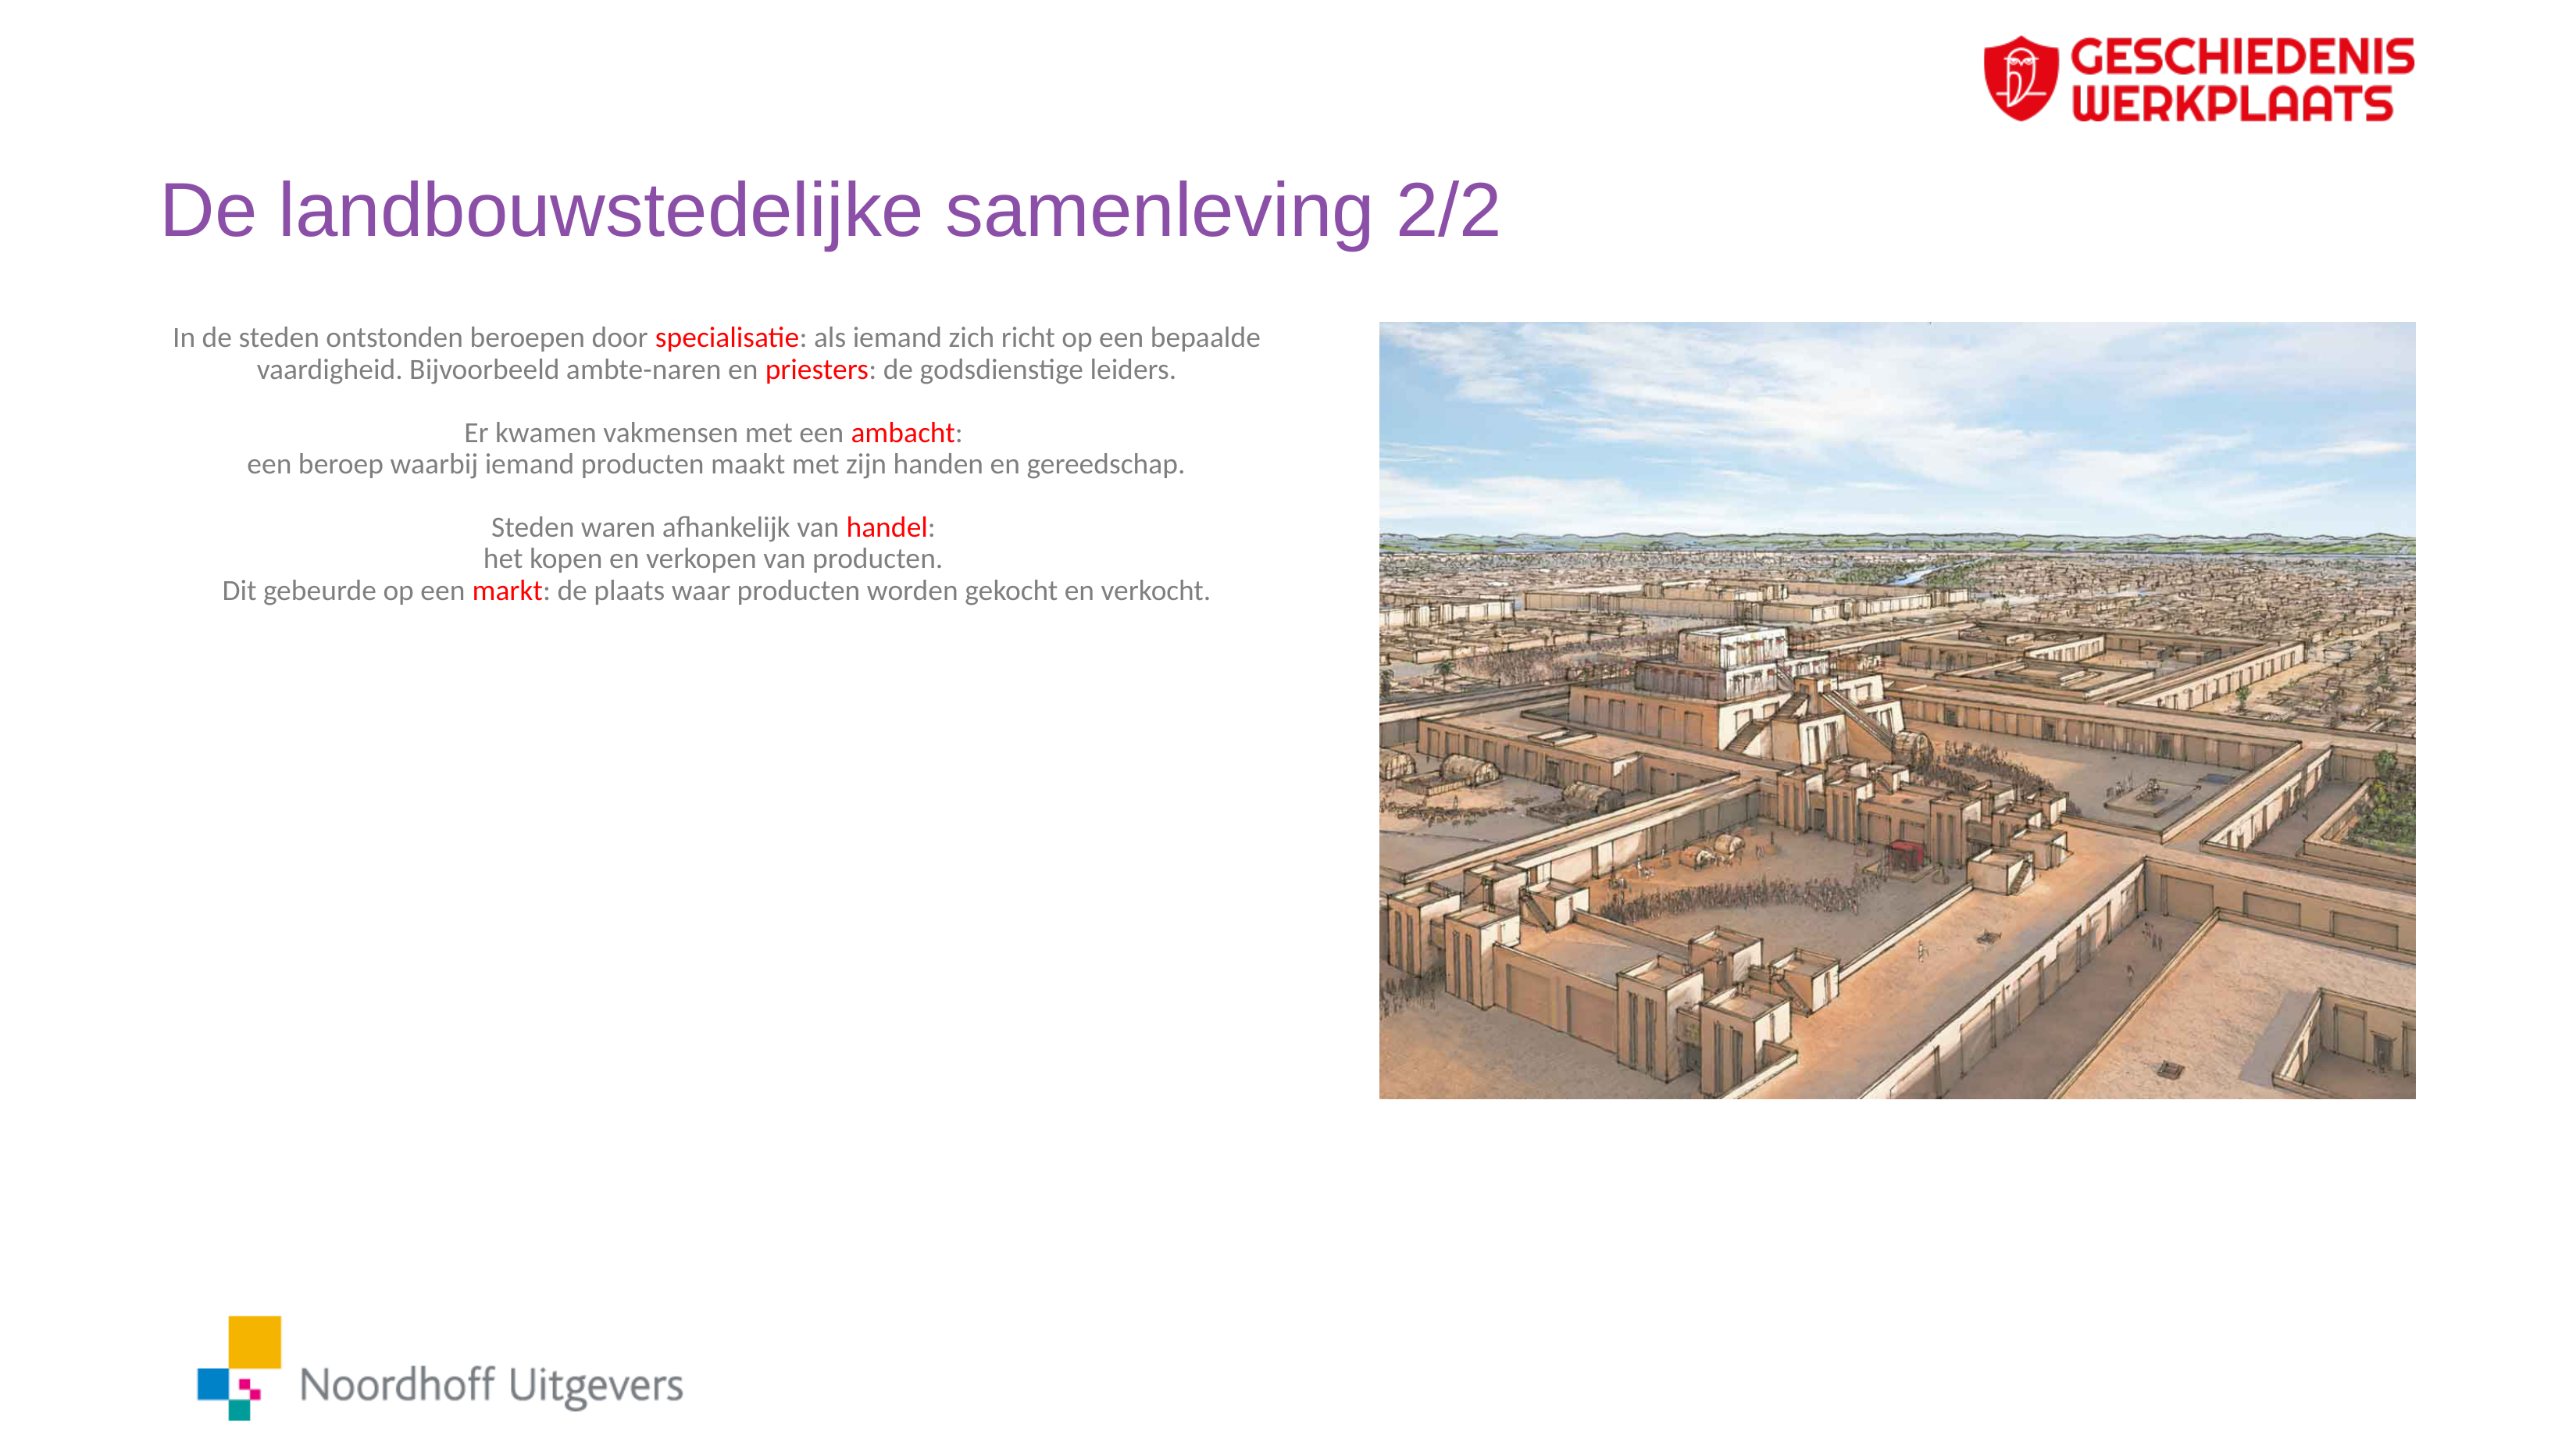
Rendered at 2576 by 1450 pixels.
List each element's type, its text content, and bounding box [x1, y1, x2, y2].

title De landbouwstedelijke samenleving 2/2 [159, 159, 2416, 266]
picture [159, 1288, 802, 1449]
list In de steden ontstonden beroepen door specialisatie: als iemand zich richt op een bepaalde vaardigheid. Bijvoorbeeld ambte-naren en priesters: de godsdienstige leiders. Er kwamen vakmensen met een ambacht: een beroep waarbij iemand producten maakt met zijn handen en gereedschap. Steden waren afhankelijk van handel: het kopen en verkopen van producten. Dit gebeurde op een markt: de plaats waar producten worden gekocht en verkocht. [159, 322, 1288, 1288]
picture [1610, 0, 2576, 161]
picture [1379, 322, 2416, 1099]
